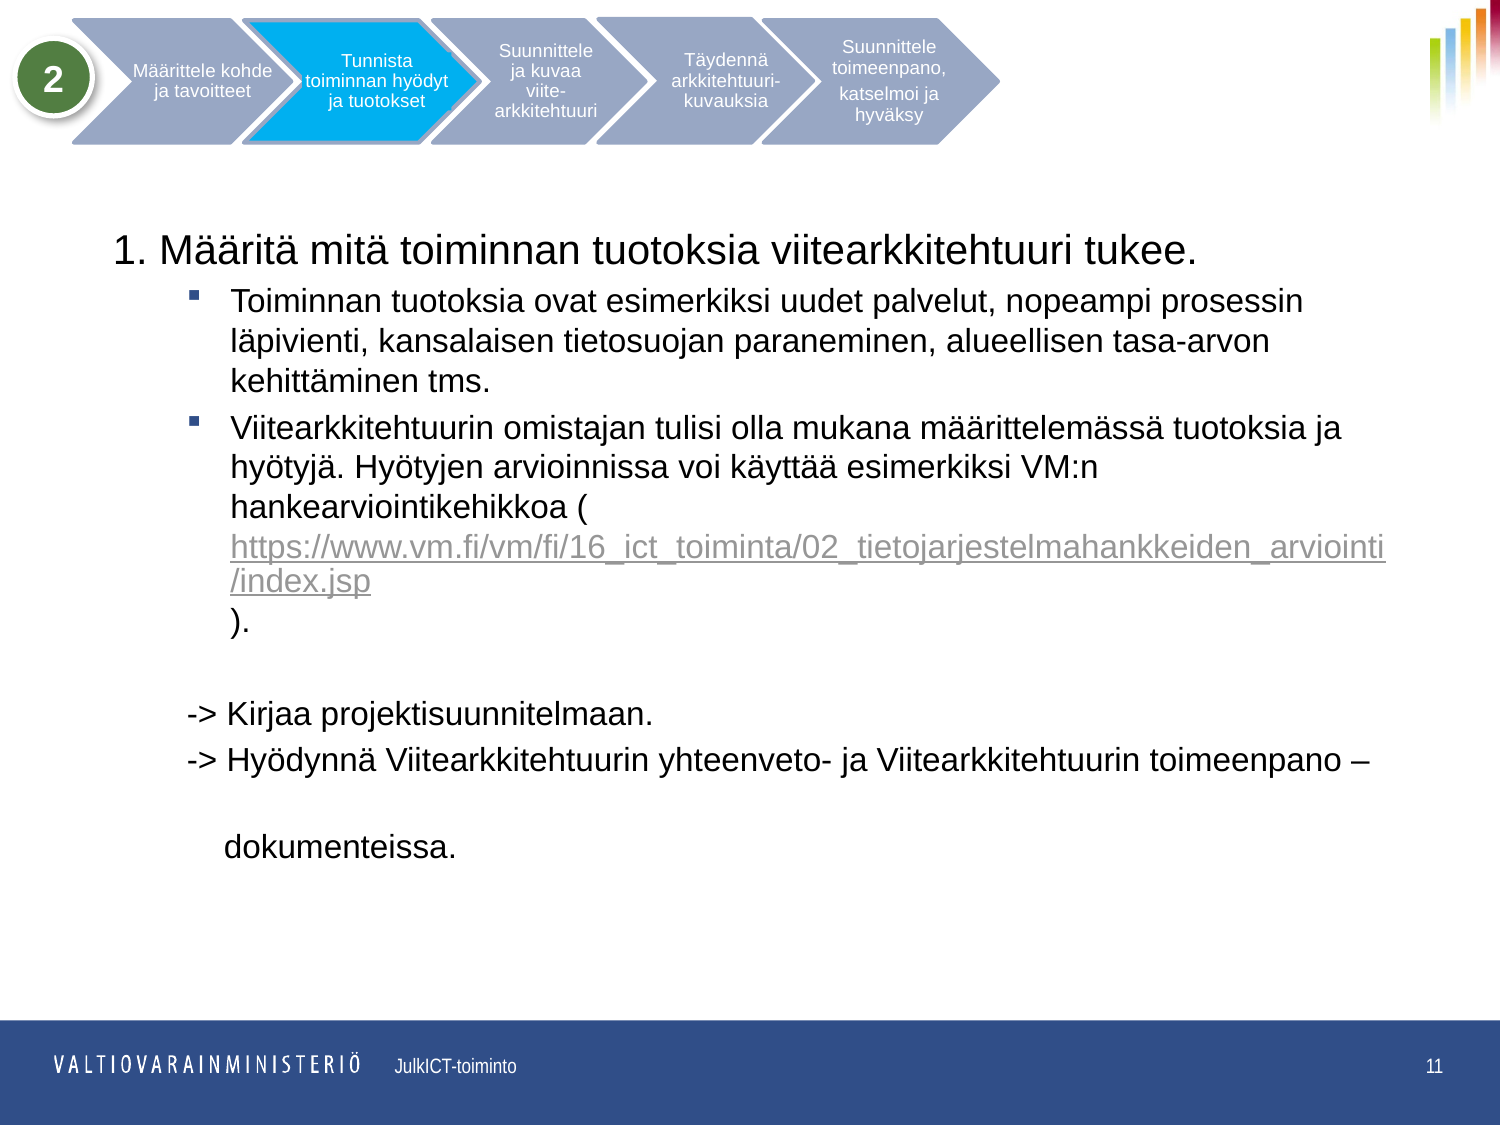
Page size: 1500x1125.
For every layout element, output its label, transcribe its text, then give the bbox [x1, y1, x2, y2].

text_box 2 [14, 38, 93, 116]
picture [1430, 0, 1500, 143]
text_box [477, 0, 601, 188]
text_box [819, 0, 943, 199]
slide_number 11 [1379, 1045, 1459, 1081]
list 1. Määritä mitä toiminnan tuotoksia viitearkkitehtuuri tukee. Toiminnan tuotoksia ovat esimerkiksi uudet palvelut, nopeampi prosessin läpivienti, kansalaisen tietosuojan paraneminen, alueellisen tasa-arvon kehittäminen tms. Viitearkkitehtuurin omistajan tulisi olla mukana määrittelemässä tuotoksia ja hyötyjä. Hyötyjen arvioinnissa voi käyttää esimerkiksi VM:n hankearviointikehikkoa (https://www.vm.fi/vm/fi/16_ict_toiminta/02_tietojarjestelmahankkeiden_arviointi/index.jsp). -> Kirjaa projektisuunnitelmaan. -> Hyödynnä Viitearkkitehtuurin yhteenveto- ja Viitearkkitehtuurin toimeenpano – dokumenteissa. [97, 156, 1403, 1006]
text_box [643, 0, 768, 189]
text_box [121, 0, 244, 191]
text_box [300, 0, 424, 200]
